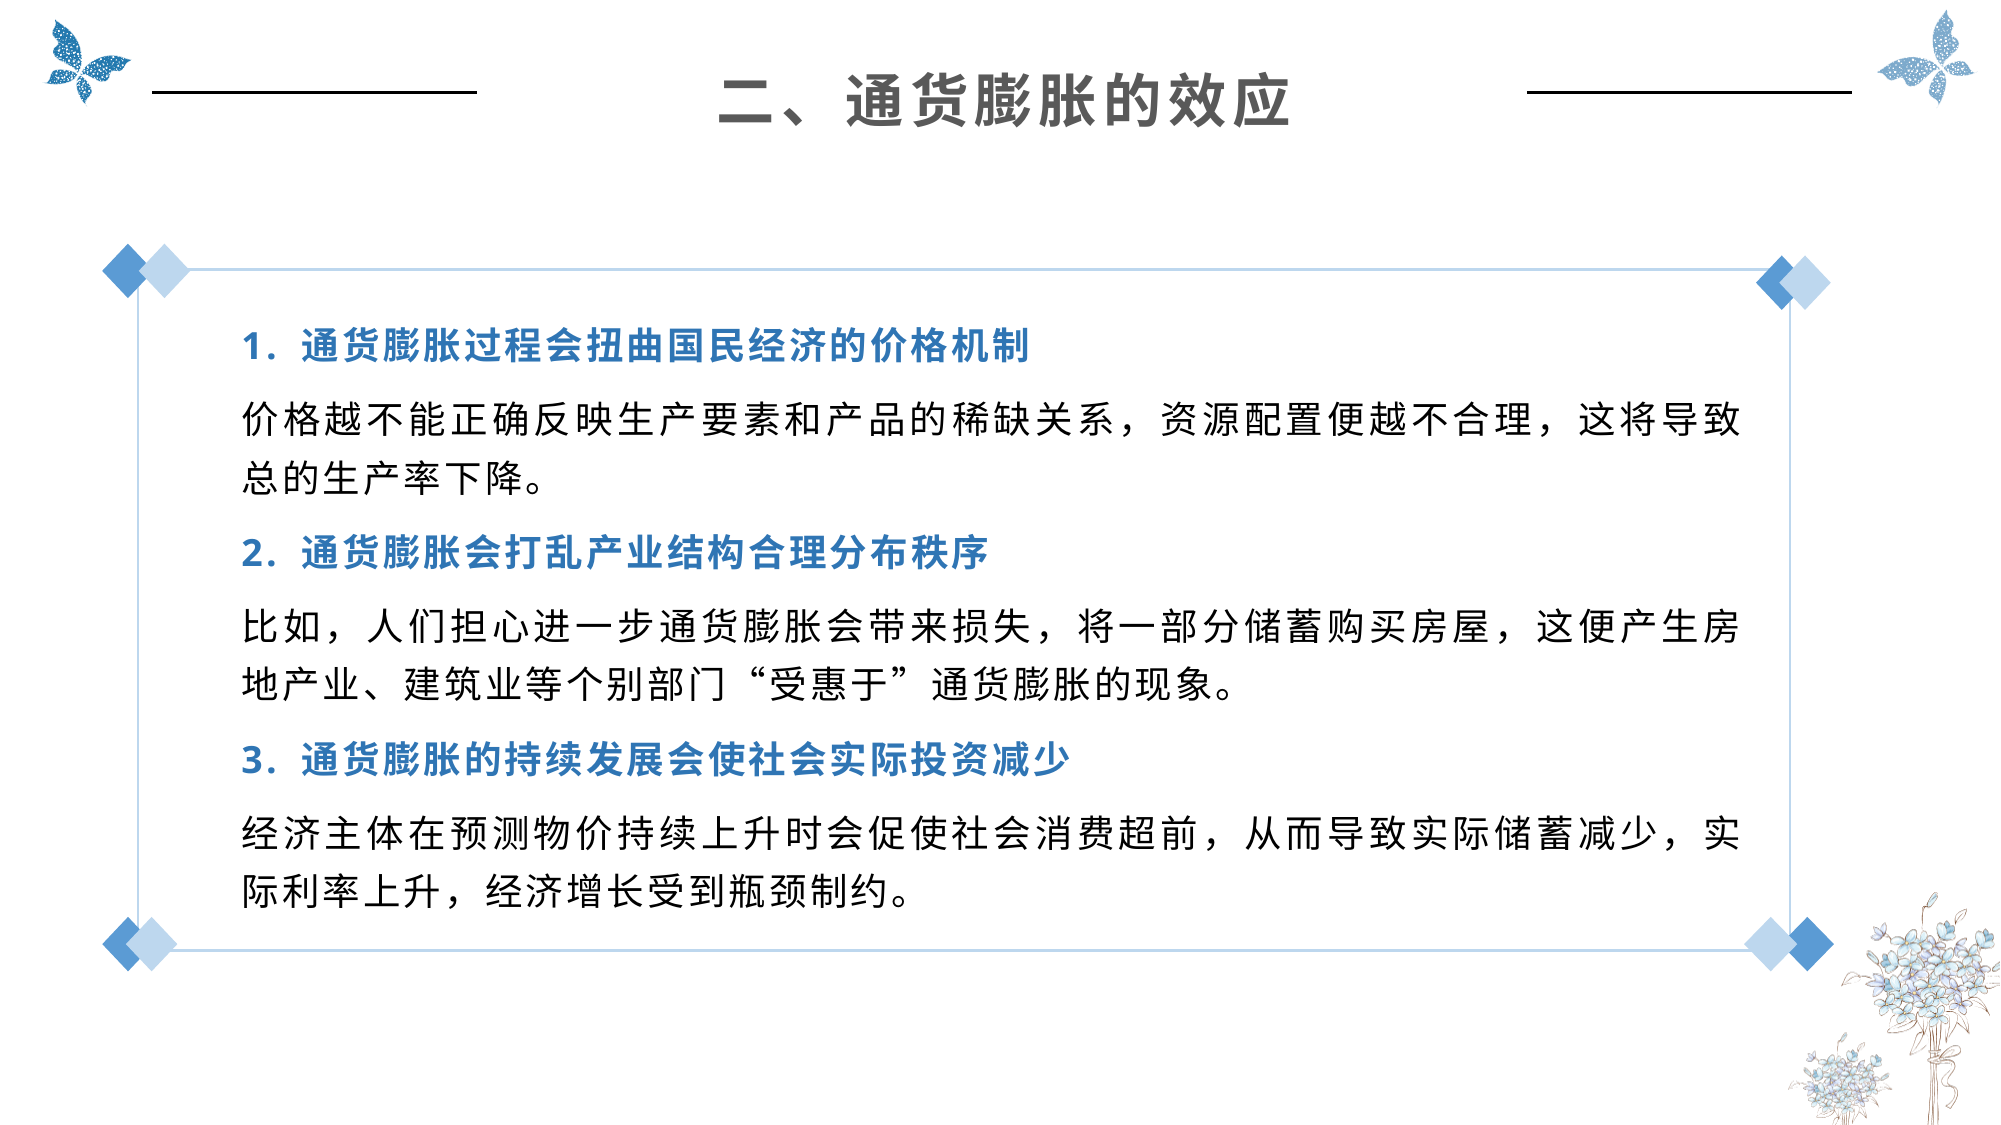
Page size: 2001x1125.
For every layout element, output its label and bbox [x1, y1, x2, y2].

text_box [151, 55, 1852, 142]
picture [1788, 892, 2000, 1125]
text_box [102, 243, 1834, 972]
